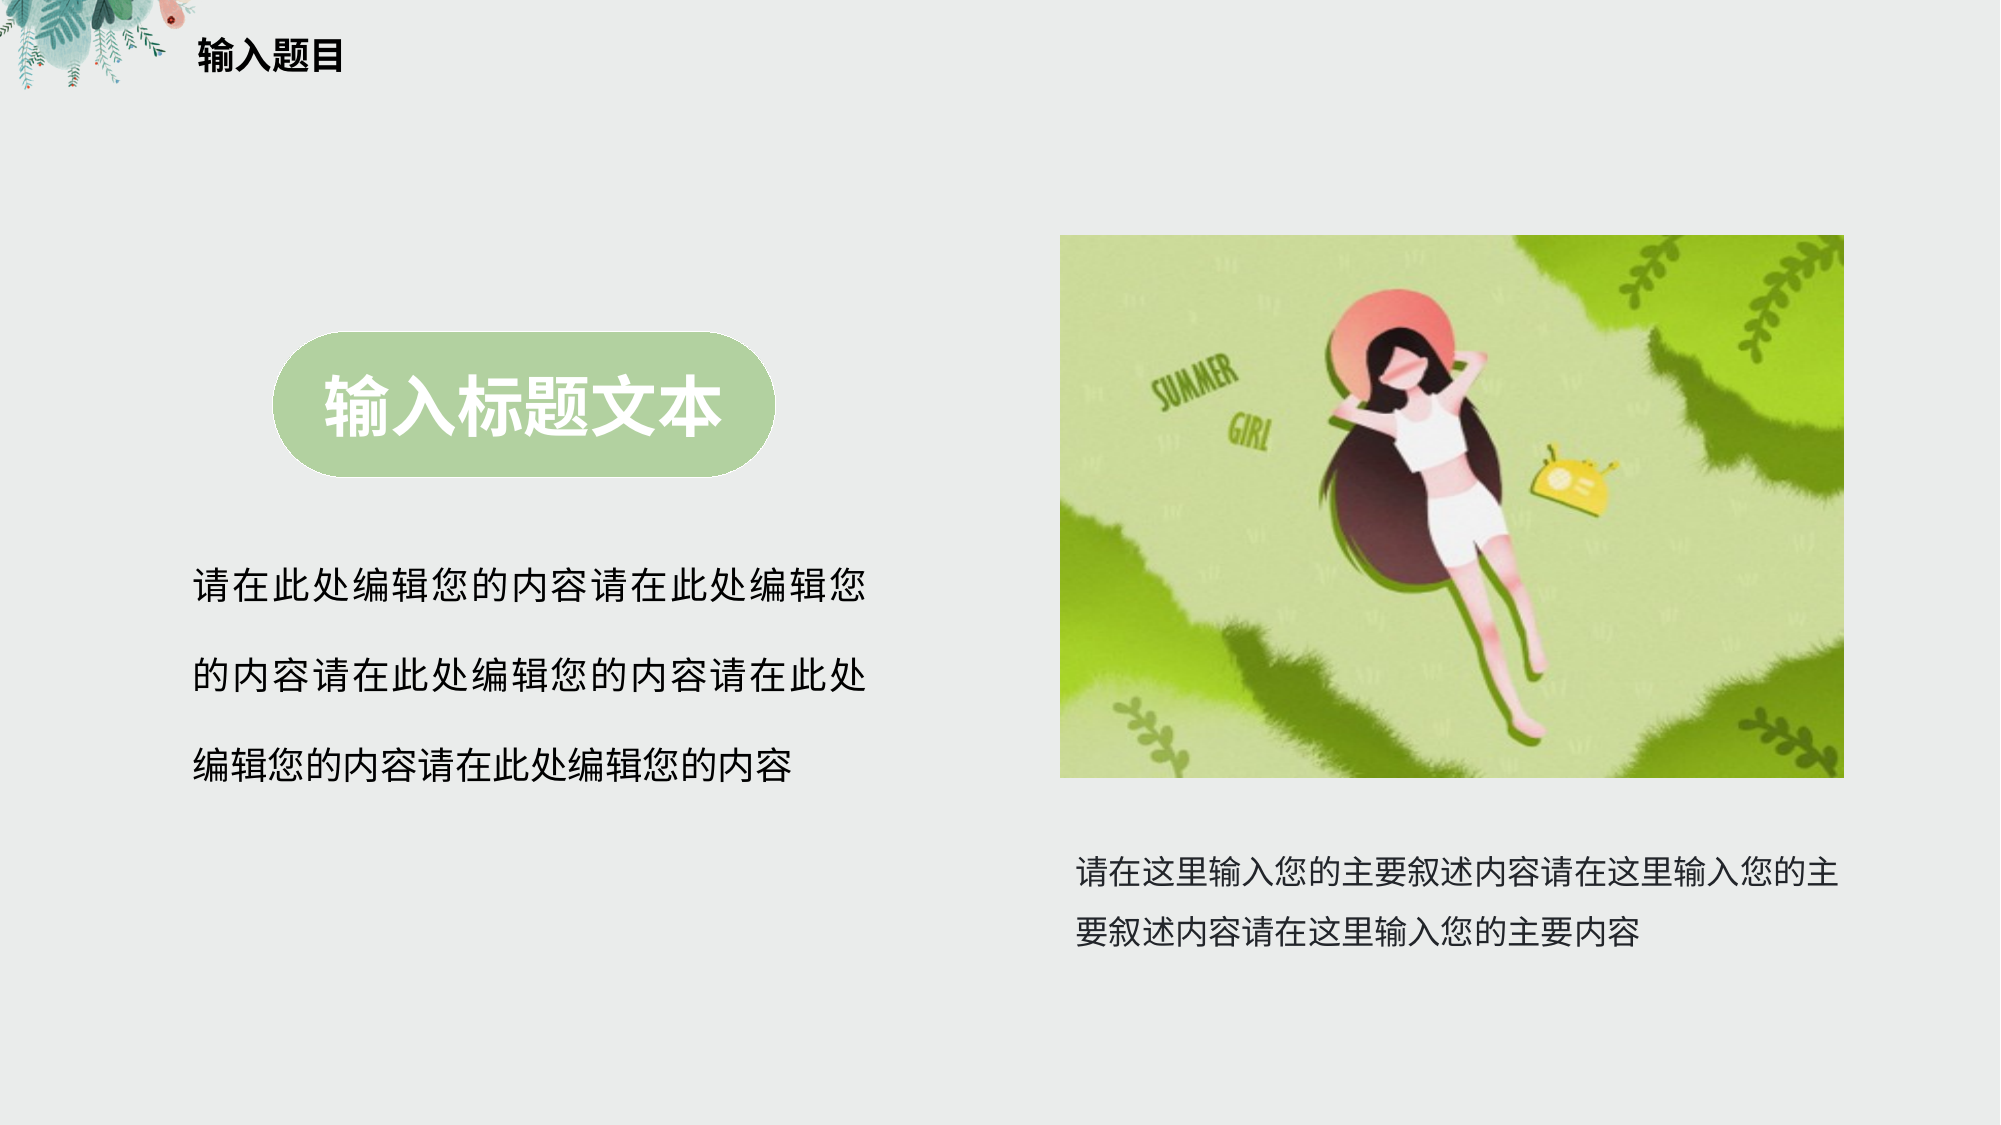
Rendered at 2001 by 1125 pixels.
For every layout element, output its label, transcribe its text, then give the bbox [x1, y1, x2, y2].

text_box 请在此处编辑您的内容请在此处编辑您的内容请在此处编辑您的内容请在此处编辑您的内容请在此处编辑您的内容 [172, 506, 888, 887]
text_box 输入标题文本 [272, 331, 776, 478]
text_box 请在这里输入您的主要叙述内容请在这里输入您的主要叙述内容请在这里输入您的主要内容 [1060, 823, 1874, 959]
picture [1060, 235, 1844, 778]
text_box 输入题目 [220, 24, 363, 84]
picture [0, 0, 220, 115]
